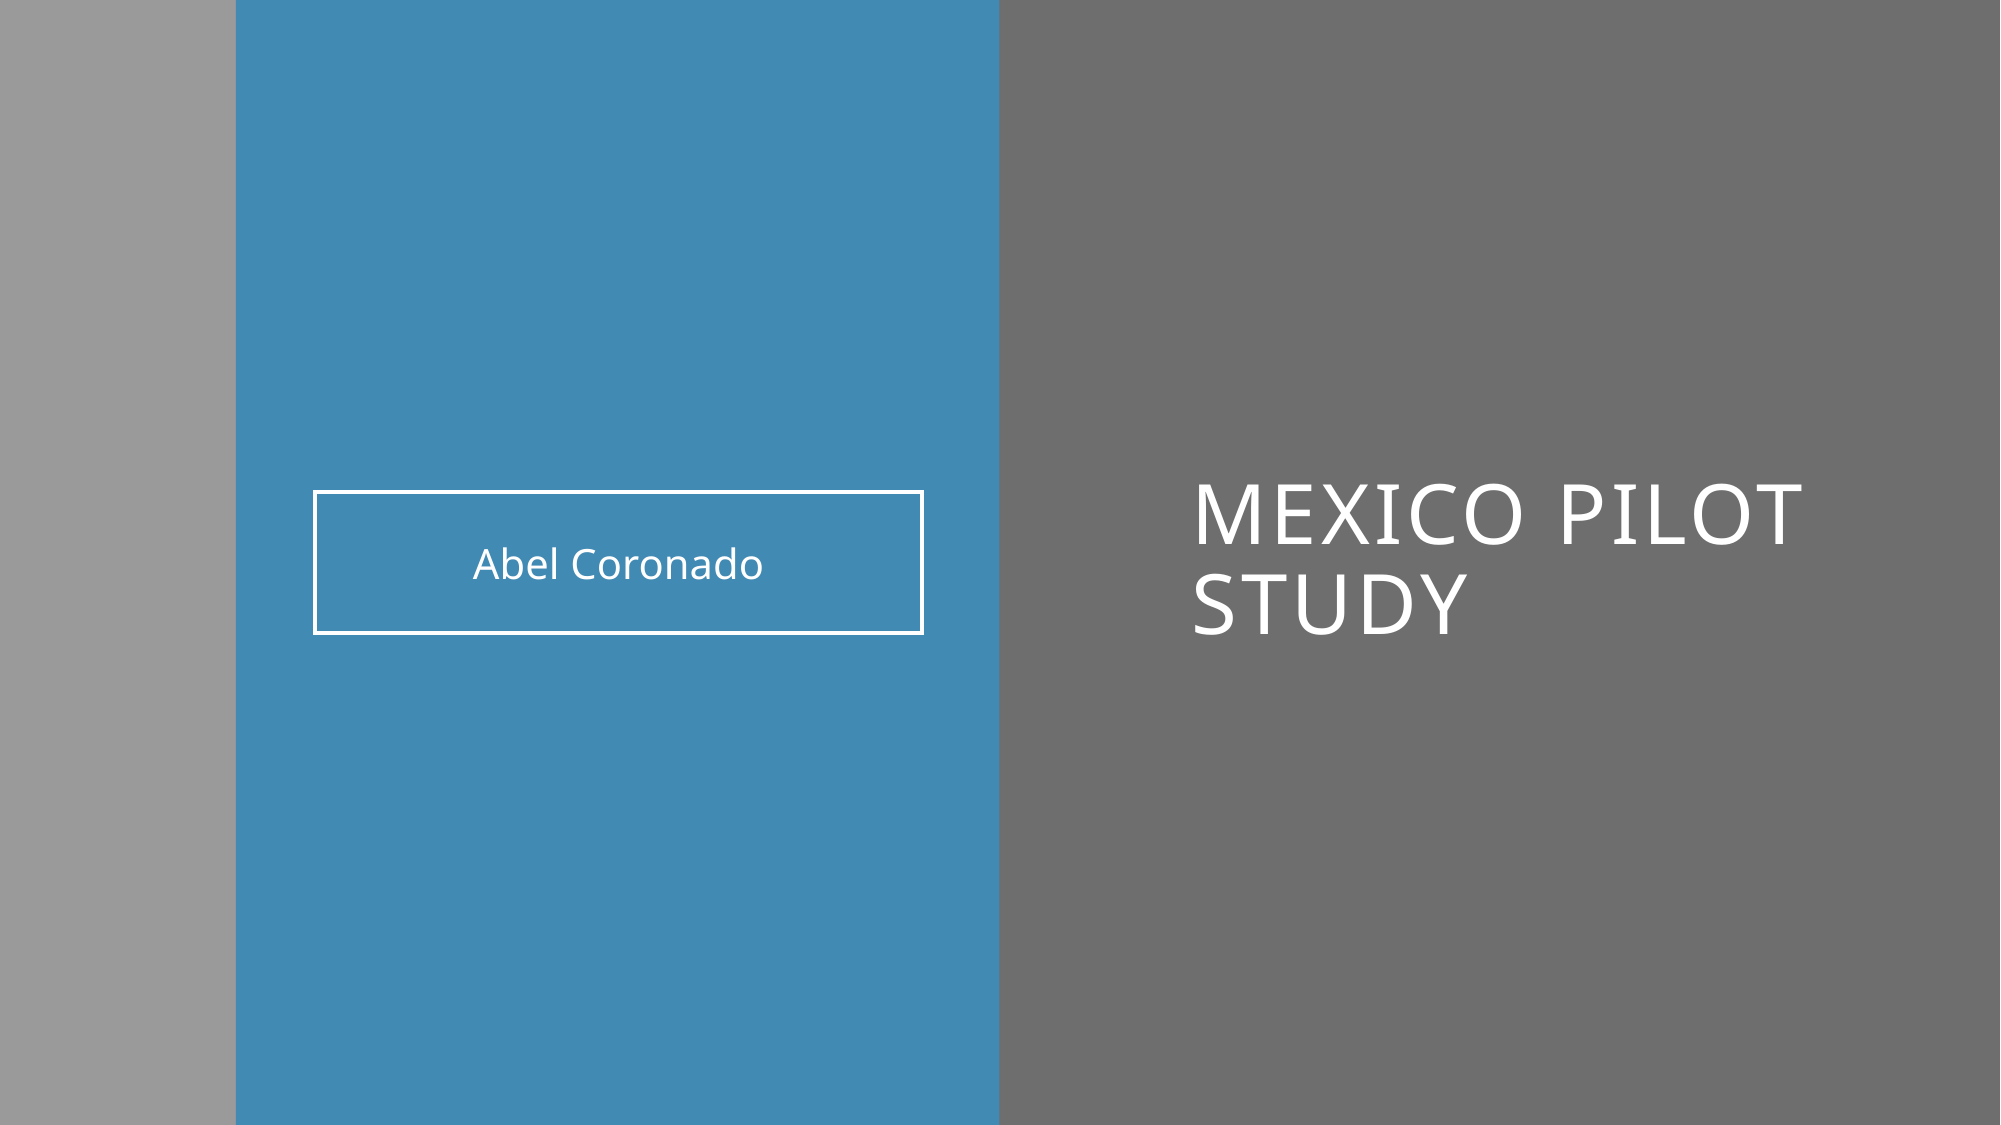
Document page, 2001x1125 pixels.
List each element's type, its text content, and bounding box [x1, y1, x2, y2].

text_box [0, 0, 235, 1125]
subtitle Abel Coronado [314, 491, 923, 634]
title MExico Pilot Study [1128, 159, 1871, 966]
text_box [235, 0, 1000, 1125]
